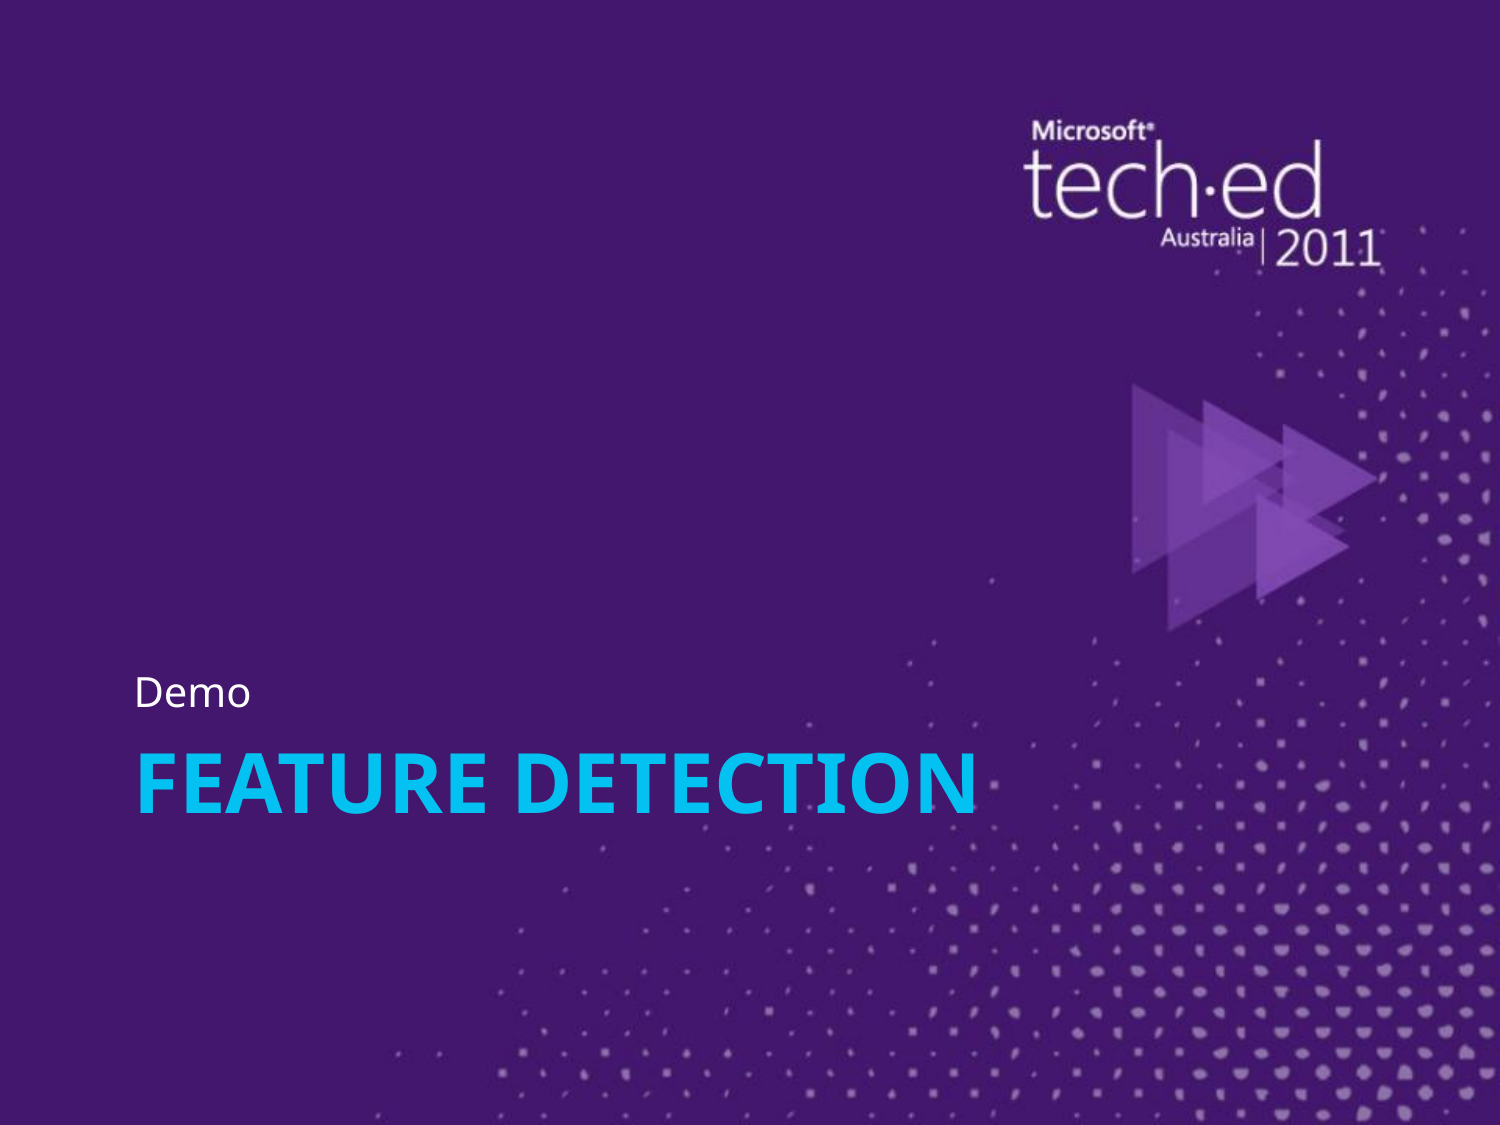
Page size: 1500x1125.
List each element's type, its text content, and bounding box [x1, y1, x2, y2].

title Feature Detection [118, 723, 1394, 947]
list Demo [118, 476, 1394, 723]
picture [0, 0, 1500, 1125]
